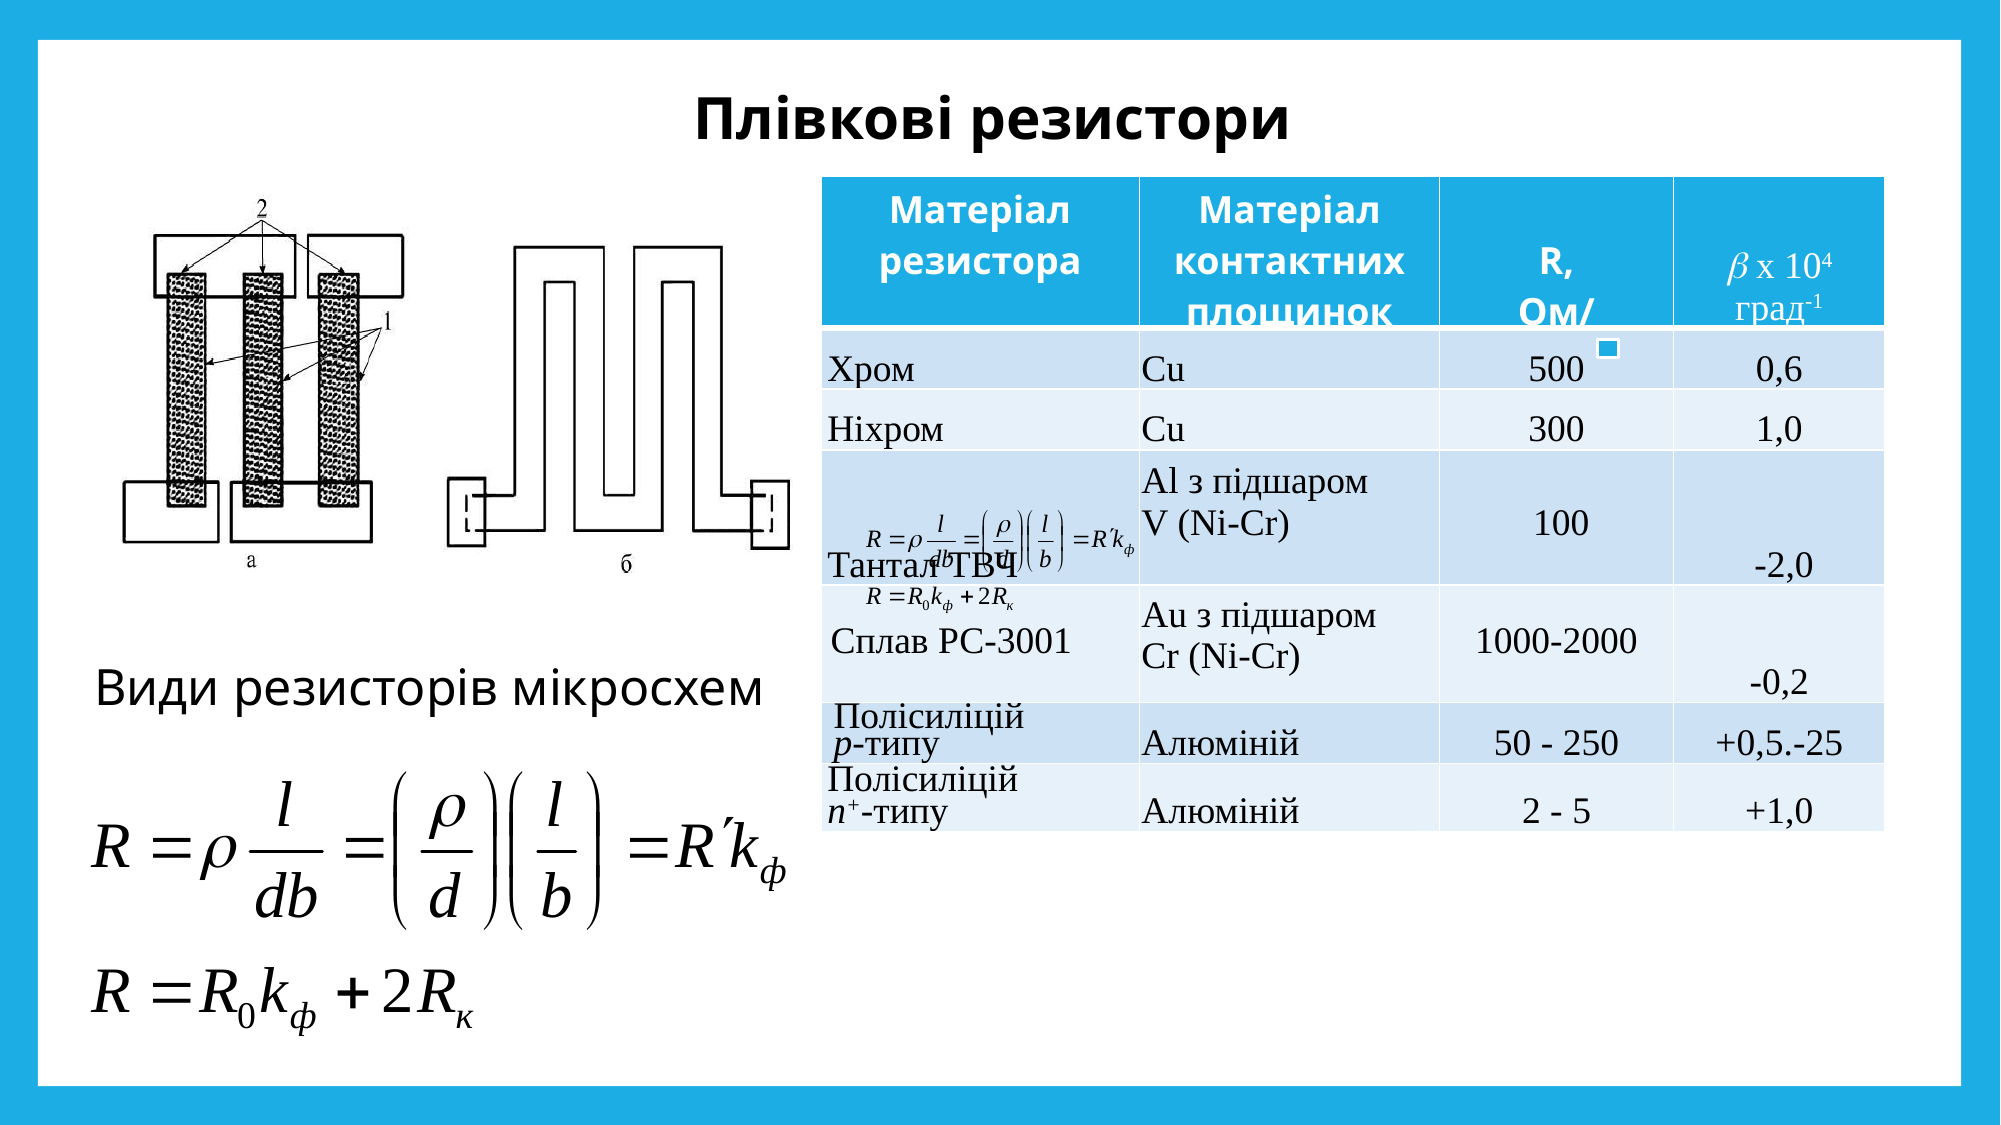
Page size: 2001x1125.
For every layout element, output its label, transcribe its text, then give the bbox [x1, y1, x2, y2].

table_header b х 104 град-1 [1674, 177, 1884, 325]
table_cell Сплав РС-3001 [822, 586, 1139, 702]
table_cell Тантал ТВЧ [822, 451, 1139, 584]
table_cell Алюміній [1140, 703, 1439, 763]
table_header R, Ом/ [1440, 177, 1673, 325]
table_cell Полісиліцій п+-типу [822, 764, 1139, 831]
table_header Матеріал контактних площинок [1140, 177, 1439, 325]
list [79, 194, 822, 574]
table_cell Cu [1140, 331, 1439, 388]
table_cell Al з підшаром V (Ni-Cr) [1140, 451, 1439, 584]
table_cell Хром [826, 331, 1139, 388]
table_cell 500 [1440, 331, 1673, 388]
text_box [861, 505, 1139, 619]
table_cell Au з підшаром Cr (Ni-Cr) [1140, 586, 1439, 702]
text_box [78, 758, 798, 1051]
table_cell +0,5.-25 [1674, 703, 1884, 763]
table_cell -2,0 [1674, 451, 1884, 584]
table_cell +1,0 [1674, 764, 1884, 831]
text_box Види резисторів мікросхем [79, 647, 780, 723]
table_cell 50 - 250 [1440, 703, 1673, 763]
table_cell Алюміній [1140, 764, 1439, 831]
table_cell 1000-2000 [1440, 586, 1673, 702]
title Плівкові резистори [182, 44, 1803, 193]
table_cell Ніхром [826, 390, 1139, 449]
table_header Матеріал резистора [822, 177, 1139, 325]
table_cell 300 [1440, 390, 1673, 449]
text_box [1596, 338, 1620, 359]
table_cell 2 - 5 [1440, 764, 1673, 831]
table_cell Cu [1140, 390, 1439, 449]
table_cell Полісиліцій р-типу [822, 703, 1139, 763]
table_cell 0,6 [1674, 331, 1884, 388]
table_cell 100 [1440, 451, 1673, 584]
table_cell 1,0 [1674, 390, 1884, 449]
table_cell -0,2 [1674, 586, 1884, 702]
